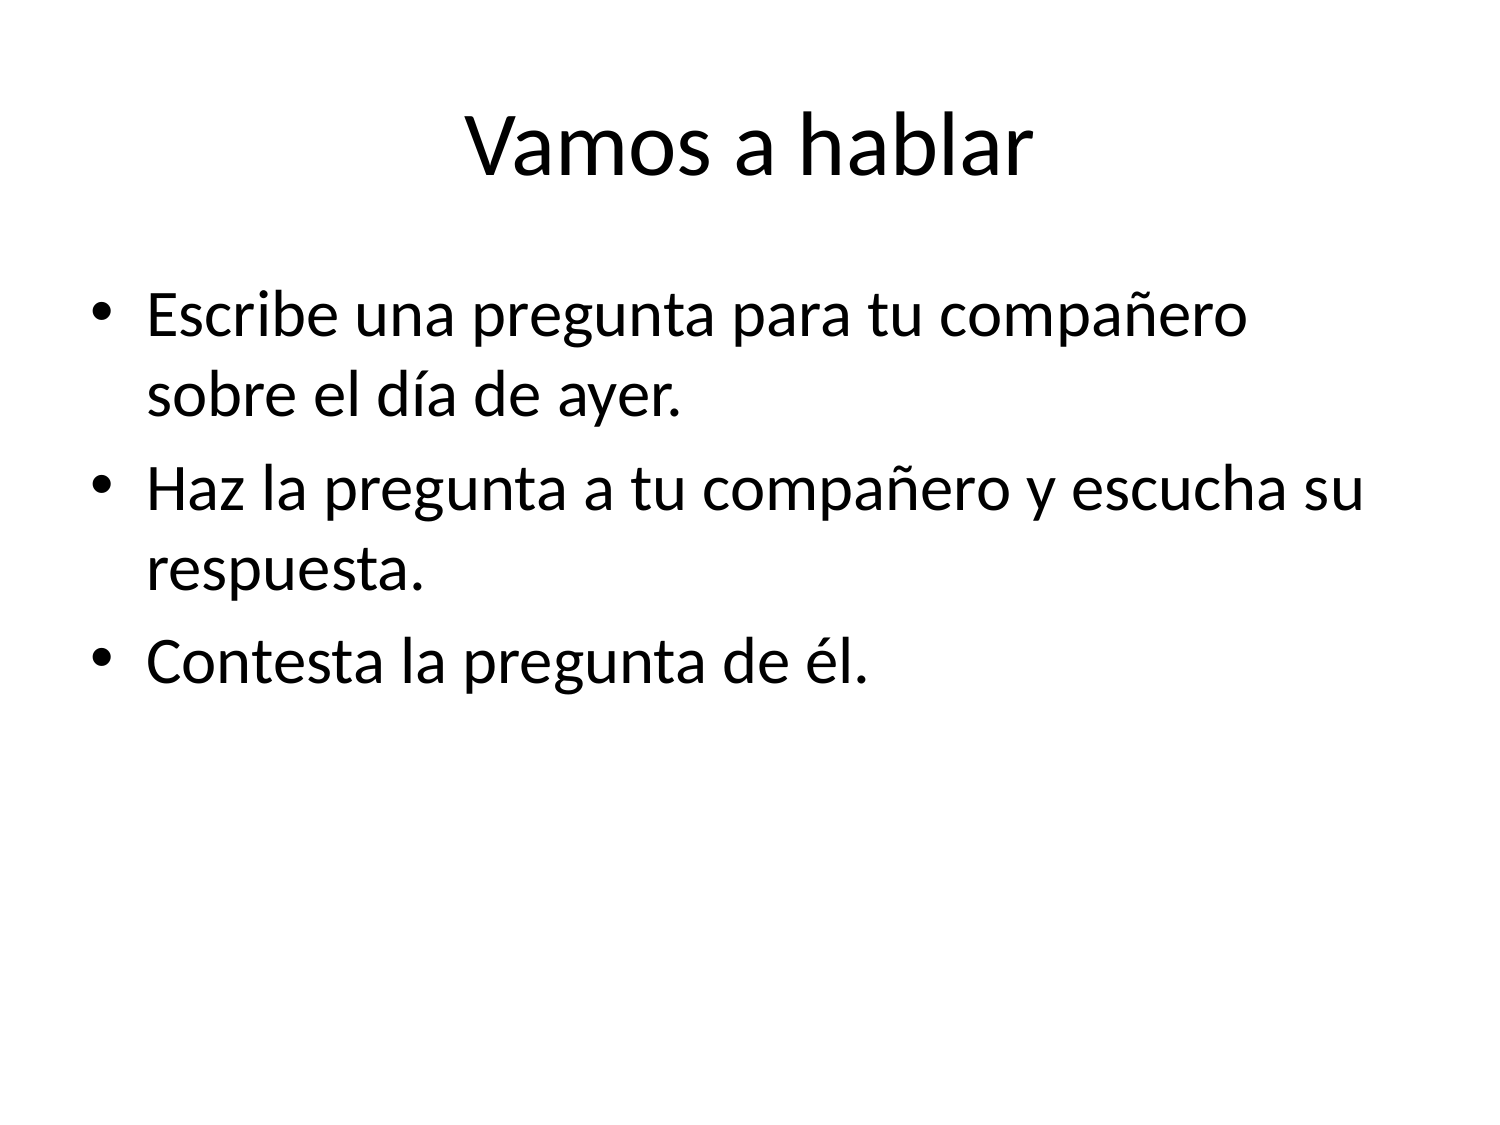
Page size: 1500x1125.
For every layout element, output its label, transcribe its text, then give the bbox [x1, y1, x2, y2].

title Vamos a hablar [75, 45, 1425, 233]
list Escribe una pregunta para tu compañero sobre el día de ayer. Haz la pregunta a tu compañero y escucha su respuesta. Contesta la pregunta de él. [75, 262, 1425, 1005]
